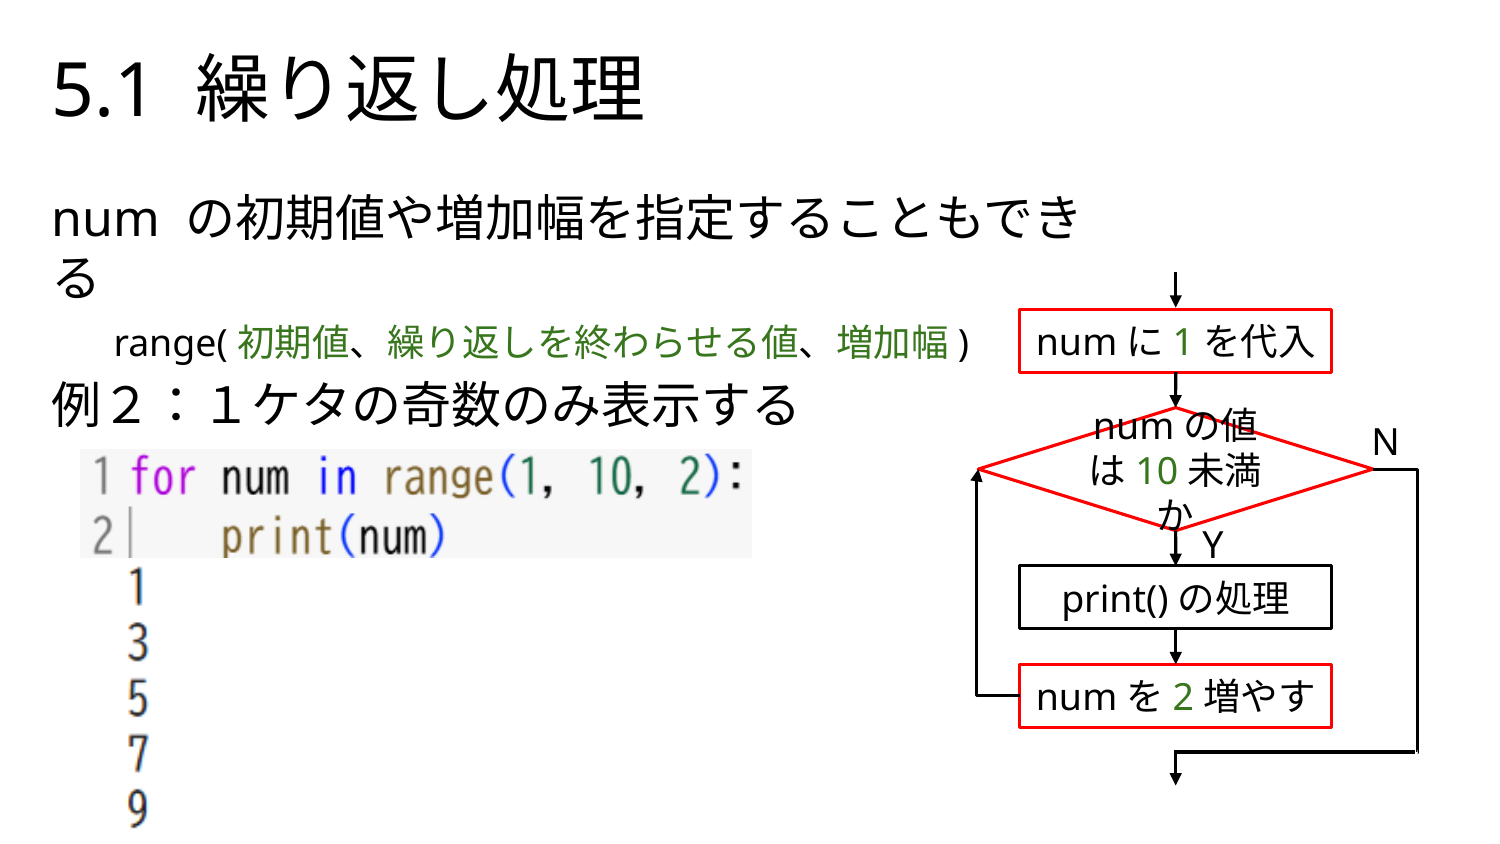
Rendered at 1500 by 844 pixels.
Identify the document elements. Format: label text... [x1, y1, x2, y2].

text_box print()の処理 [1025, 565, 1332, 629]
text_box numの値は10未満か [984, 408, 1356, 531]
title 5.1 繰り返し処理 [36, 26, 1435, 136]
text_box numに1を代入 [1145, 309, 1332, 373]
picture [79, 449, 752, 839]
text_box N [1356, 403, 1412, 479]
text_box Y [1187, 506, 1243, 582]
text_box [978, 468, 1021, 696]
text_box 例２：１ケタの奇数のみ表示する [1178, 373, 1328, 449]
text_box 例２：１ケタの奇数のみ表示する [36, 373, 1174, 449]
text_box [1372, 468, 1419, 753]
text_box numを2増やす [1019, 664, 1332, 728]
text_box num の初期値や増加幅を指定することもできる range(初期値、繰り返しを終わらせる値、増加幅) [36, 171, 1145, 382]
